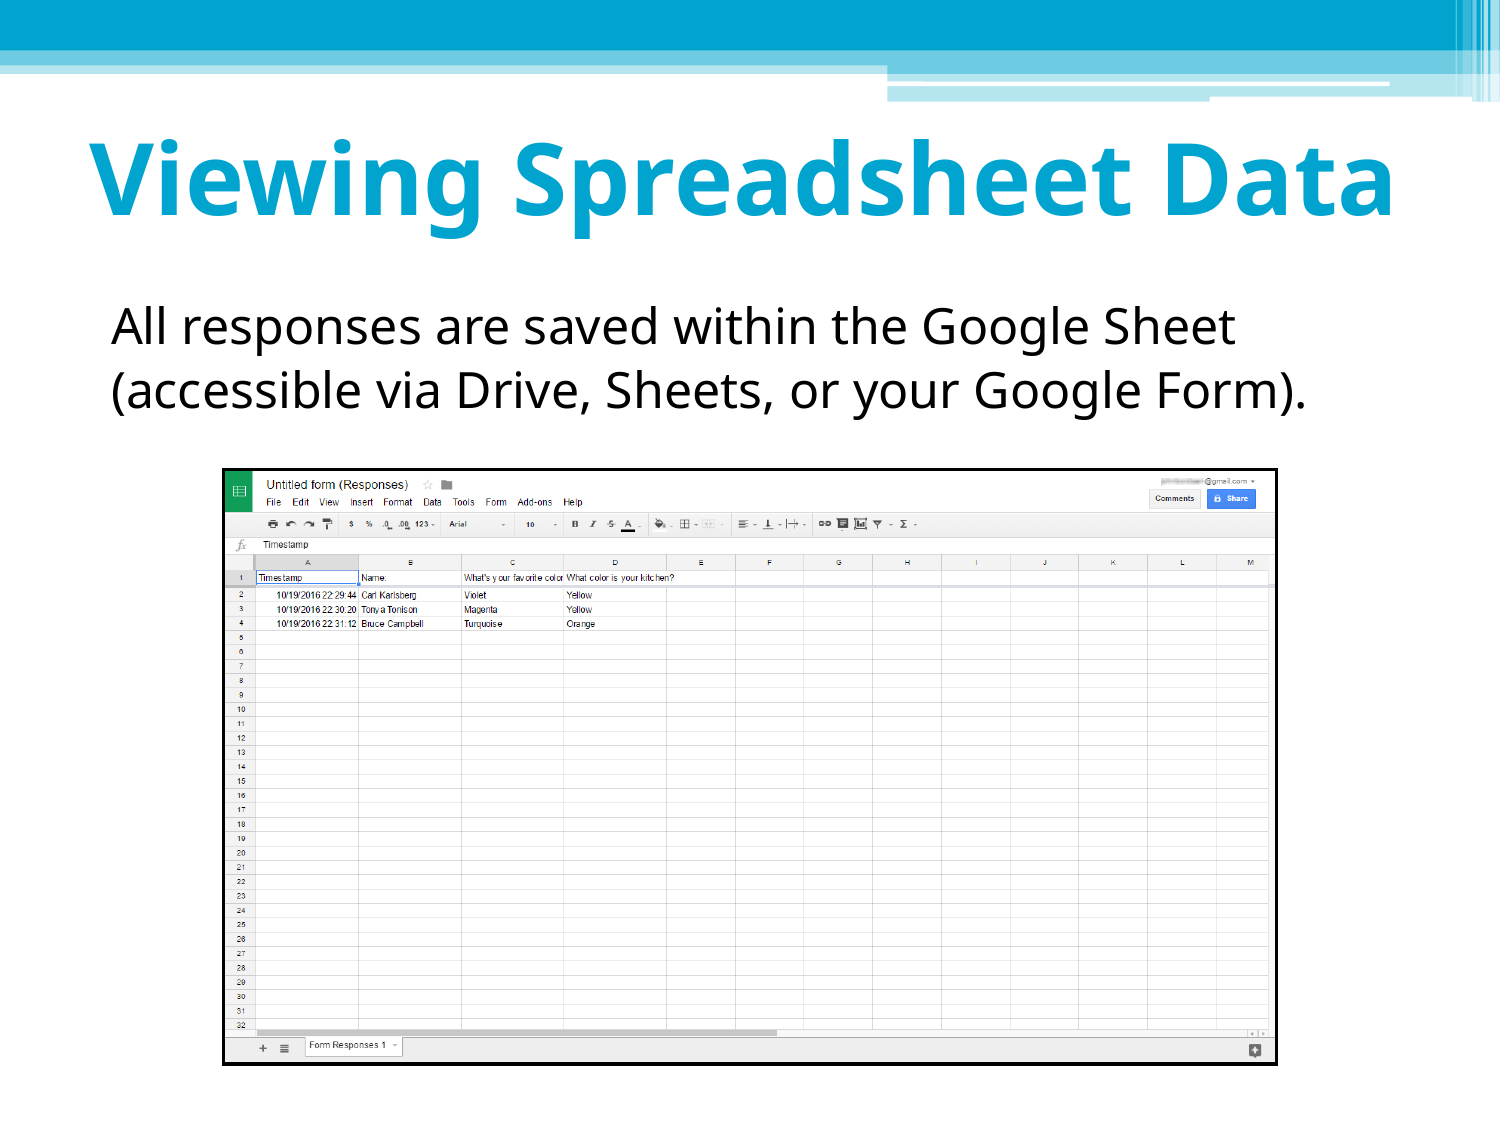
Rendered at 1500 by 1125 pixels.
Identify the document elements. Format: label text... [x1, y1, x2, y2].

picture [224, 471, 1275, 1063]
title Viewing Spreadsheet Data [75, 75, 1500, 288]
list All responses are saved within the Google Sheet (accessible via Drive, Sheets, or your Google Form). [75, 288, 1418, 513]
